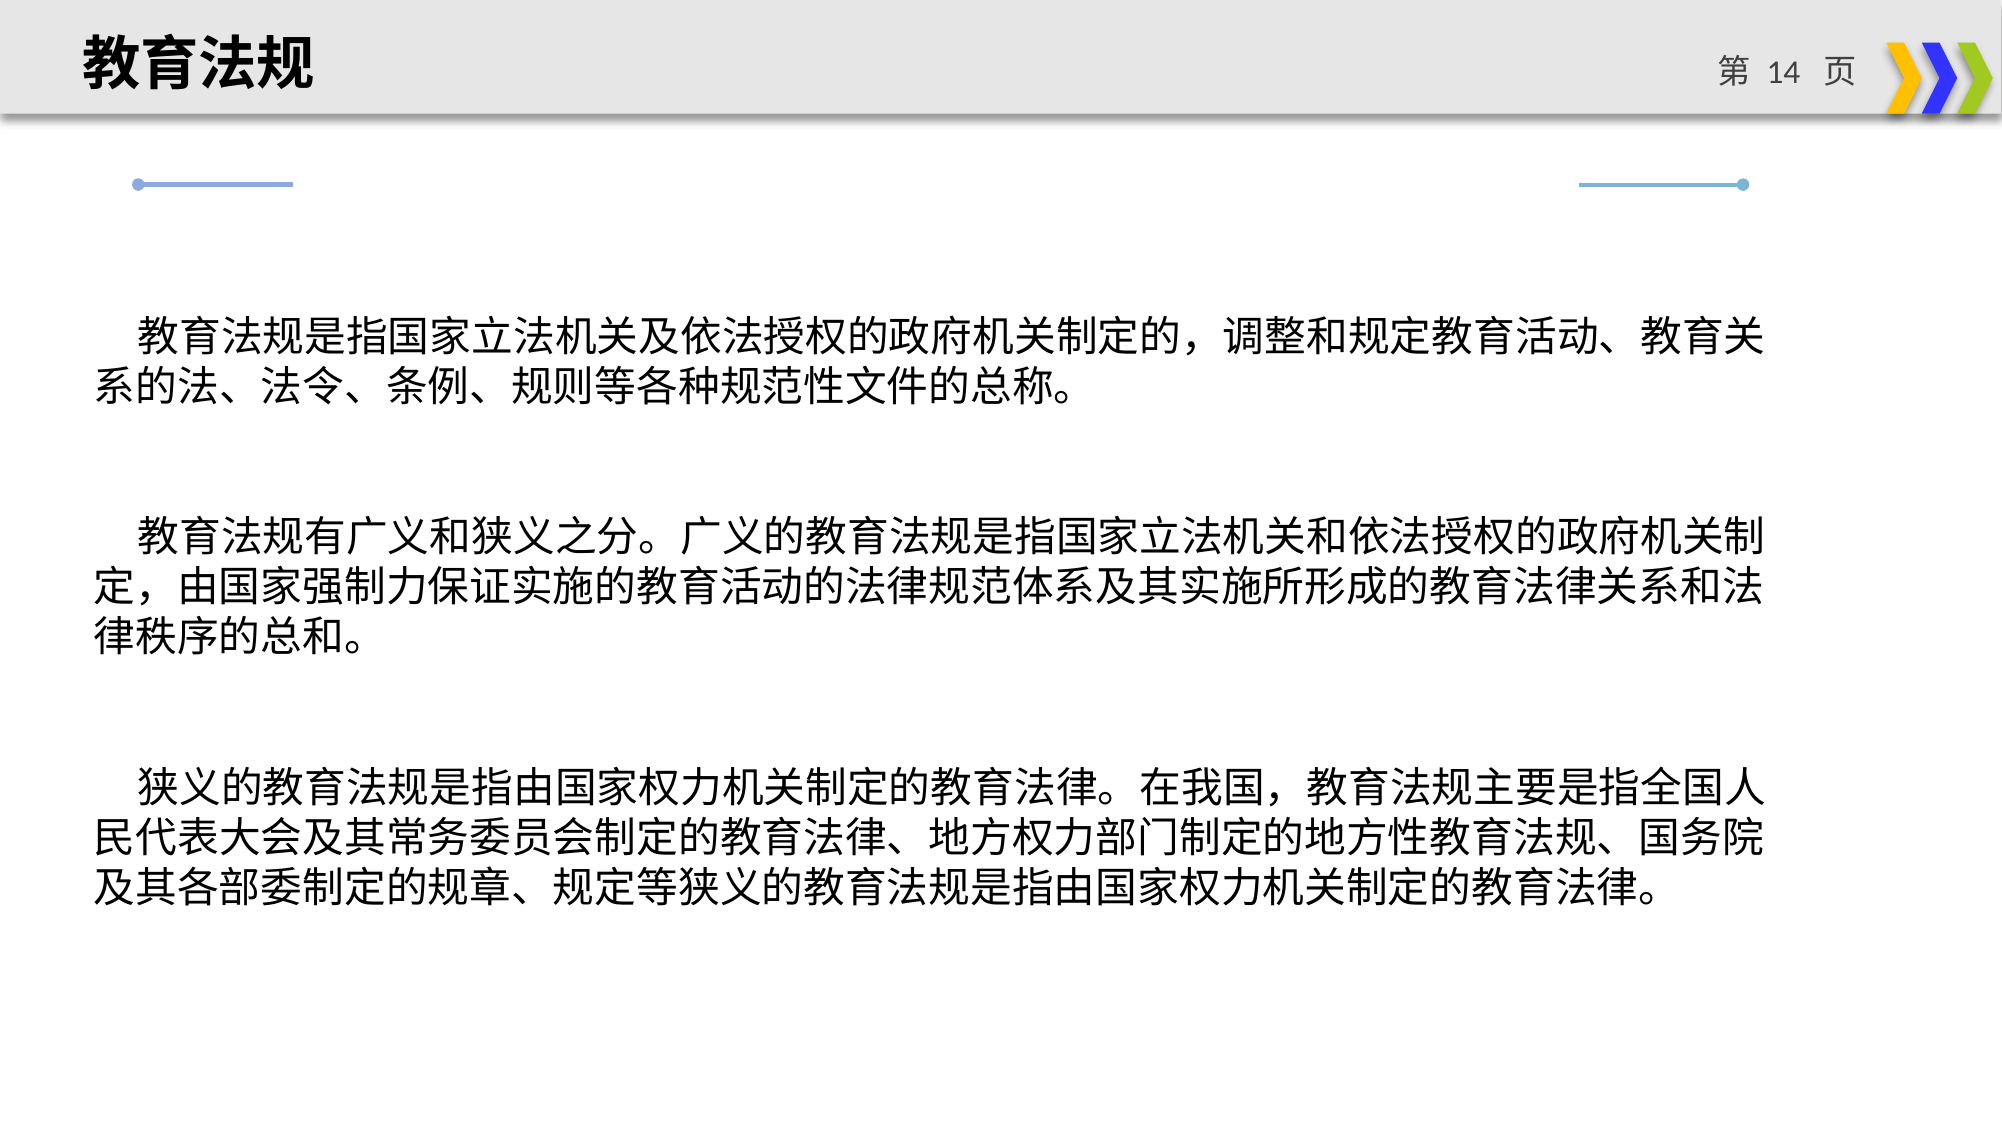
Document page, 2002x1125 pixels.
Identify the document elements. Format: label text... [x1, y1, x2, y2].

text_box 教育法规 [67, 19, 1008, 104]
text_box 教育法规是指国家立法机关及依法授权的政府机关制定的，调整和规定教育活动、教育关系的法、法令、条例、规则等各种规范性文件的总称。 教育法规有广义和狭义之分。广义的教育法规是指国家立法机关和依法授权的政府机关制定，由国家强制力保证实施的教育活动的法律规范体系及其实施所形成的教育法律关系和法律秩序的总和。 狭义的教育法规是指由国家权力机关制定的教育法律。在我国，教育法规主要是指全国人民代表大会及其常务委员会制定的教育法律、地方权力部门制定的地方性教育法规、国务院及其各部委制定的规章、规定等狭义的教育法规是指由国家权力机关制定的教育法律。 [79, 302, 1791, 918]
